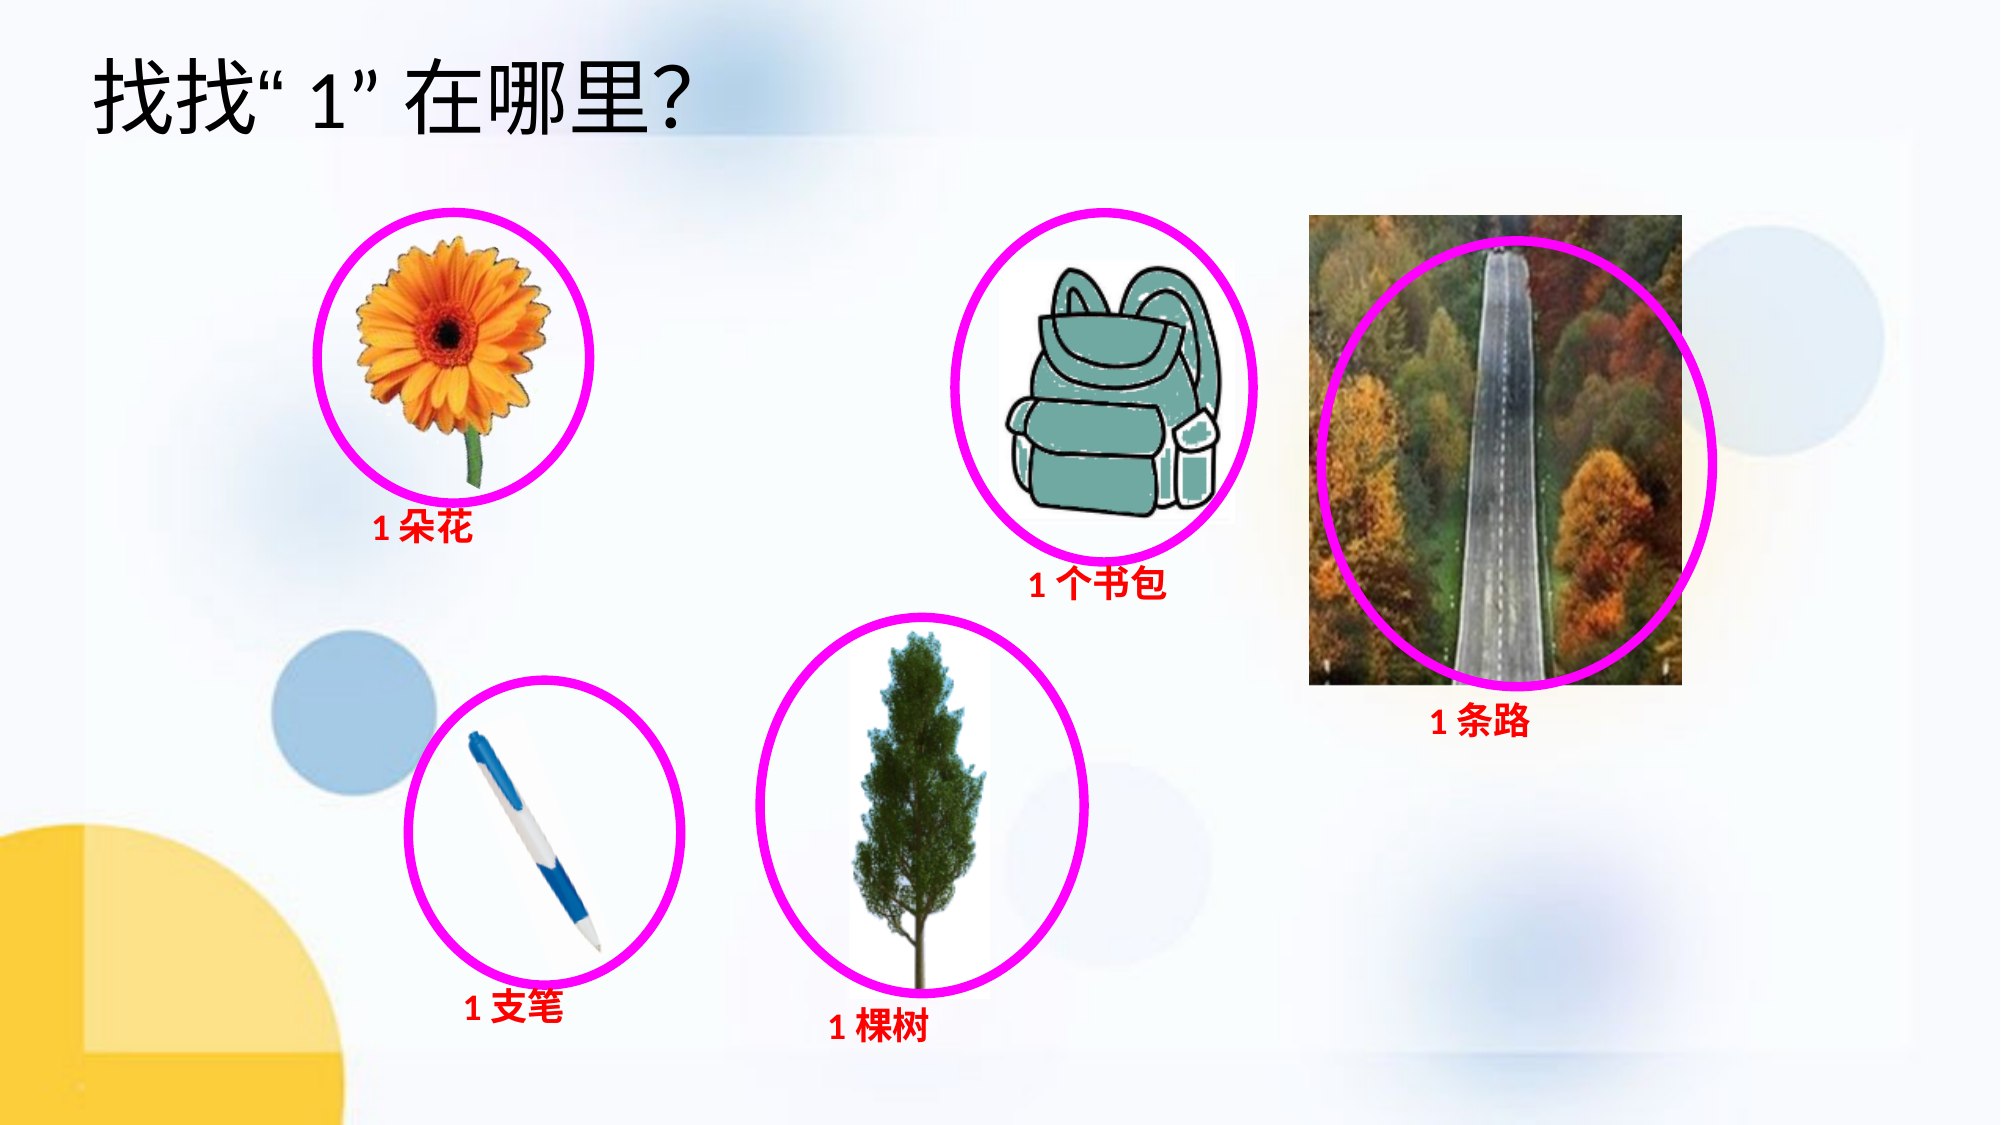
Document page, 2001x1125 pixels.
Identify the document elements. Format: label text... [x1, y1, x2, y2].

text_box [408, 680, 681, 975]
text_box 1朵花 [356, 495, 573, 556]
text_box [353, 253, 590, 495]
text_box [760, 637, 849, 974]
text_box [890, 617, 954, 621]
text_box [1011, 524, 1197, 552]
text_box 1支笔 [447, 975, 681, 1036]
text_box 找找“1”在哪里？ [76, 13, 1414, 176]
text_box [317, 267, 347, 449]
text_box 1棵树 [812, 994, 1046, 1055]
text_box 1条路 [1413, 689, 1648, 750]
text_box [1682, 344, 1713, 584]
text_box 1个书包 [1012, 552, 1309, 613]
text_box [1235, 304, 1254, 471]
text_box [990, 634, 1085, 977]
picture [0, 0, 2001, 1125]
text_box [1001, 212, 1207, 260]
text_box [380, 212, 527, 235]
text_box [954, 263, 999, 512]
